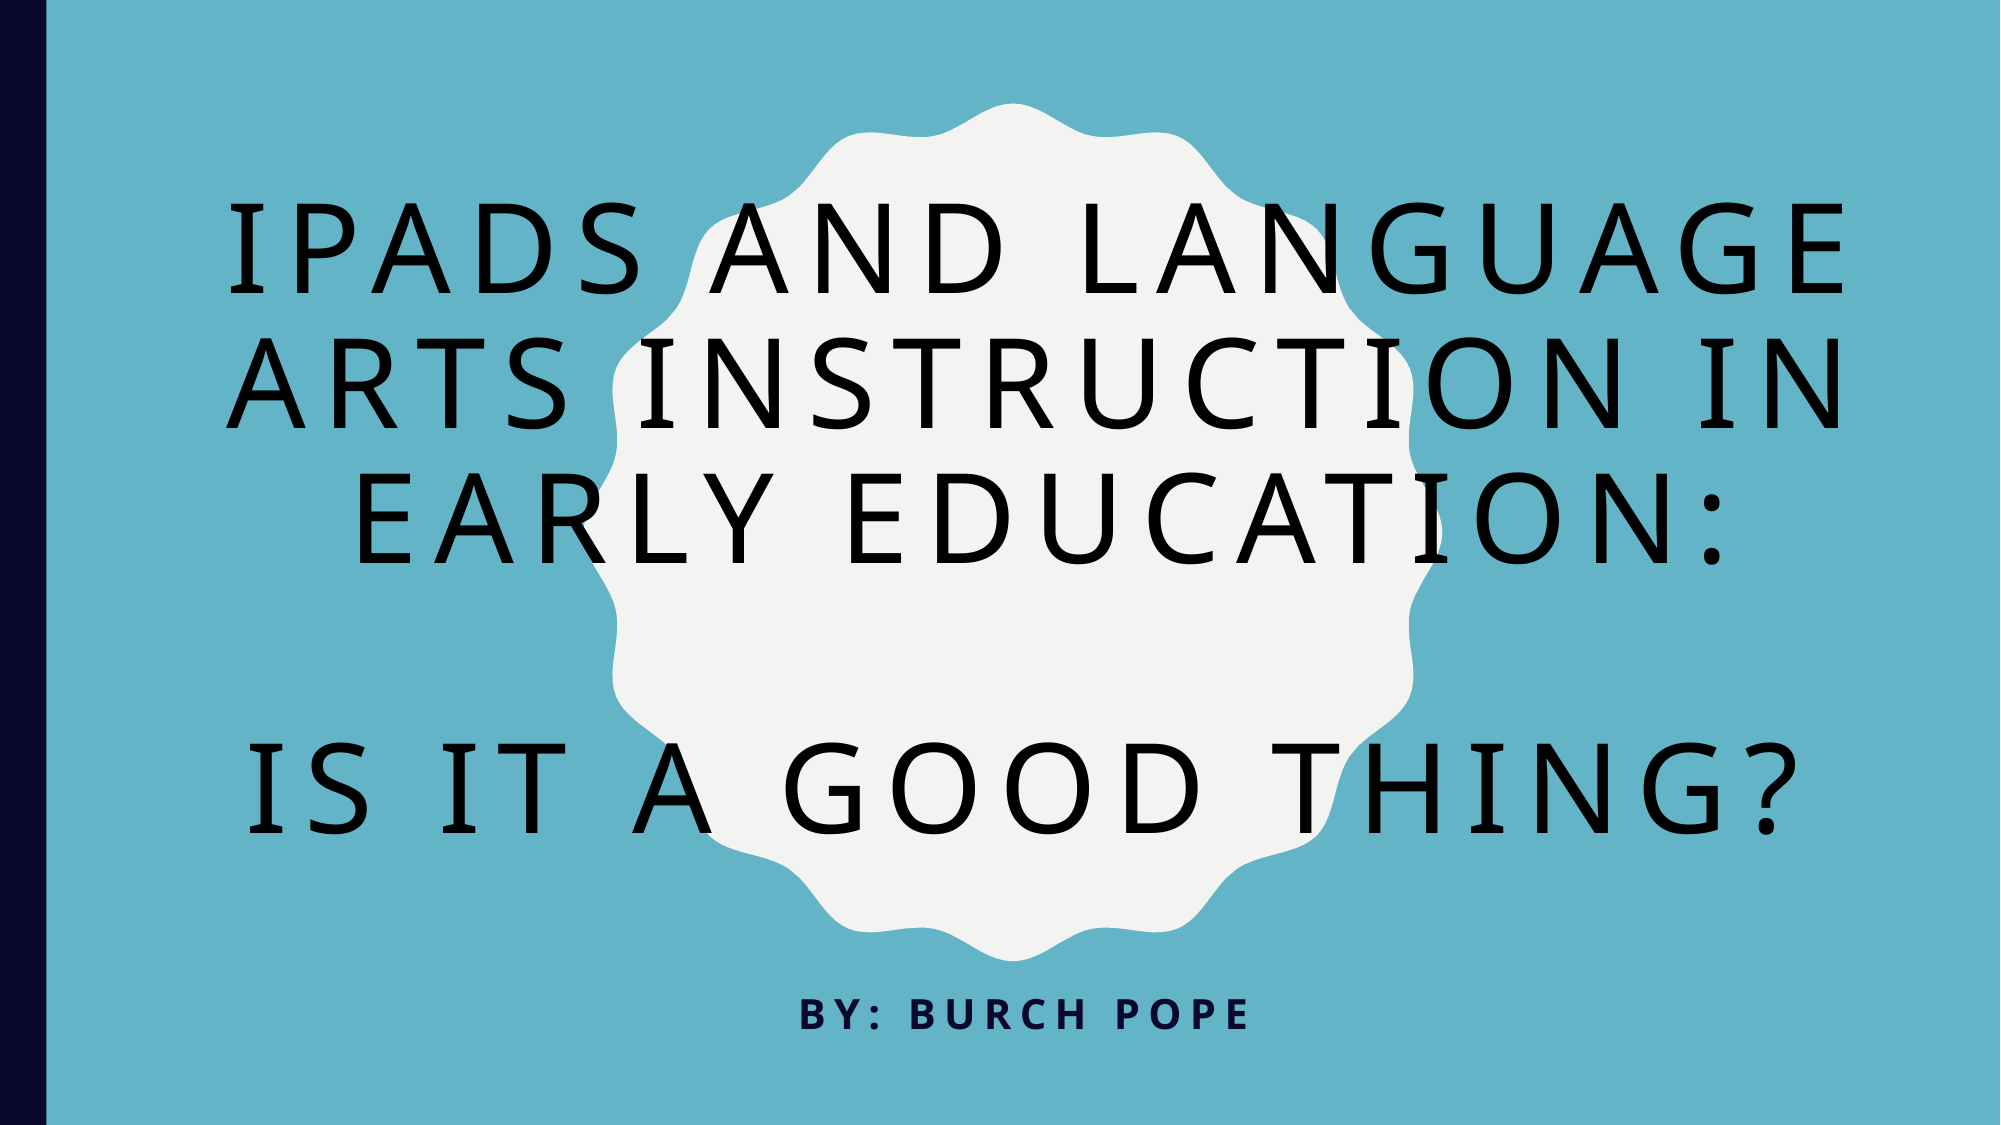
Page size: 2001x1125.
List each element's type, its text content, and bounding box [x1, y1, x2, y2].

title iPads and Language Arts Instruction in Early Education: Is It a Good Thing? [201, 162, 1895, 884]
subtitle By: Burch Pope [363, 980, 1684, 1103]
